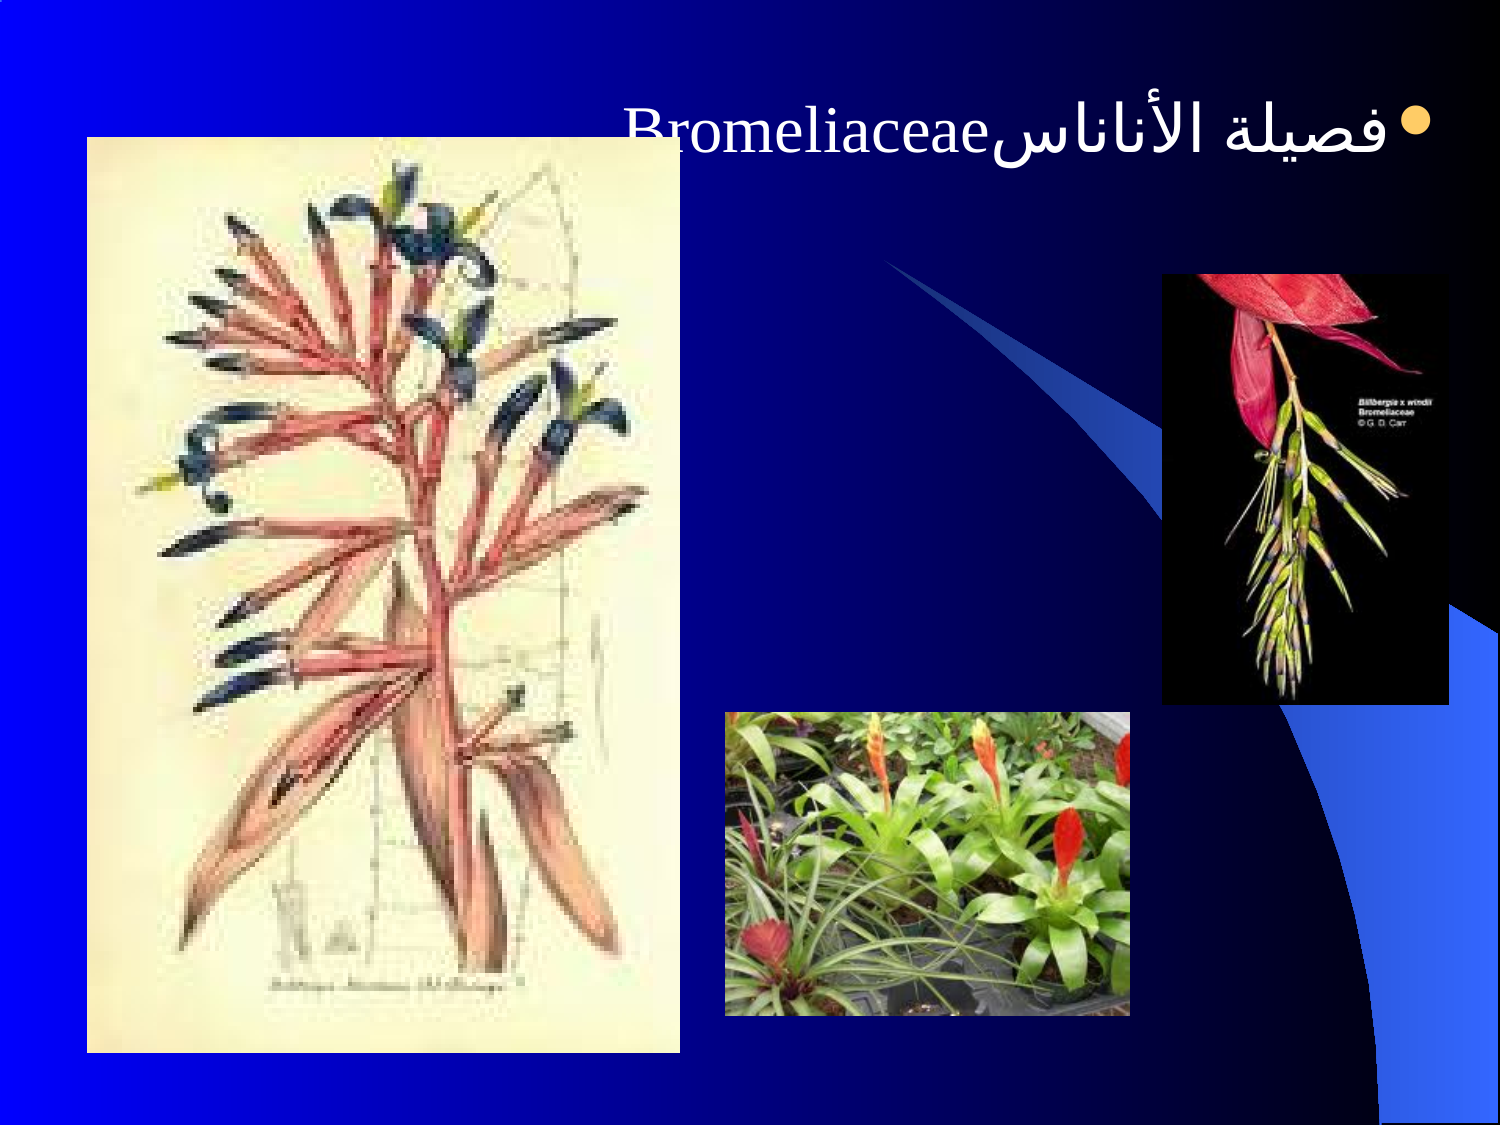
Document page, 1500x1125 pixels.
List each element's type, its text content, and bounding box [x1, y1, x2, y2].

picture [87, 137, 680, 1053]
text_box فصيلة الأناناسBromeliaceae [512, 87, 1462, 275]
picture [724, 712, 1130, 1016]
picture [1162, 274, 1449, 705]
